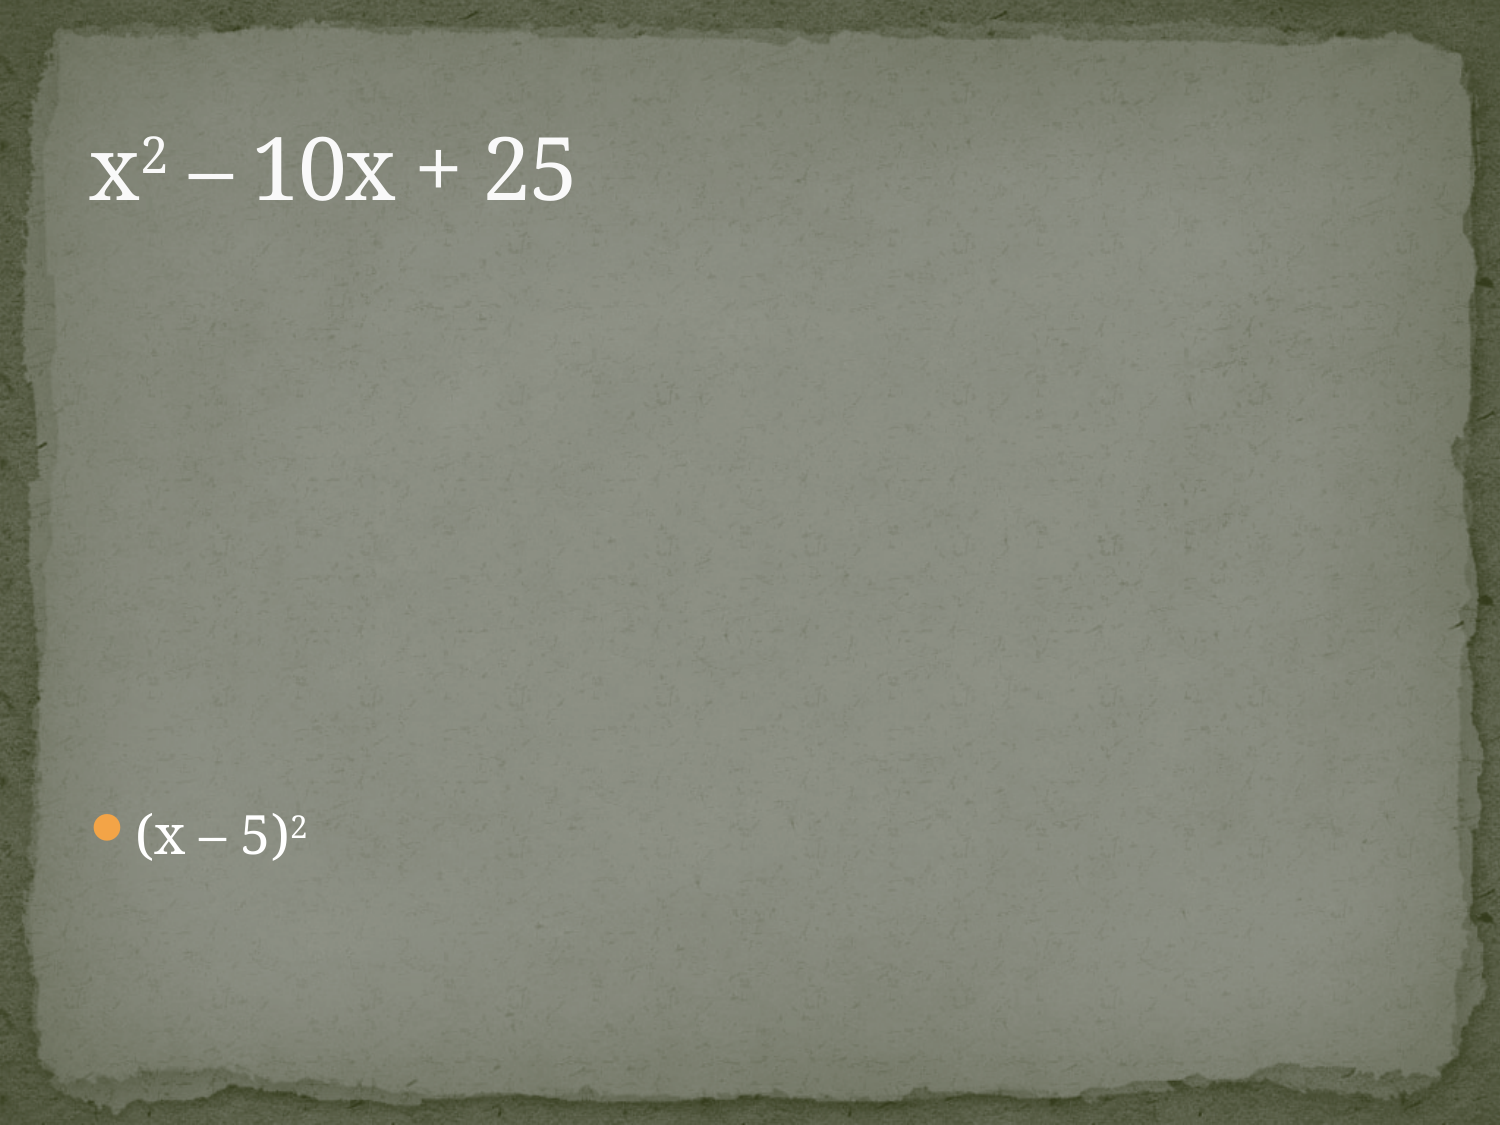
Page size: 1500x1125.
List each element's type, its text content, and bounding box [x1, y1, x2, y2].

title x2 – 10x + 25 [74, 24, 1425, 225]
list (x – 5)2 [75, 249, 1425, 1000]
